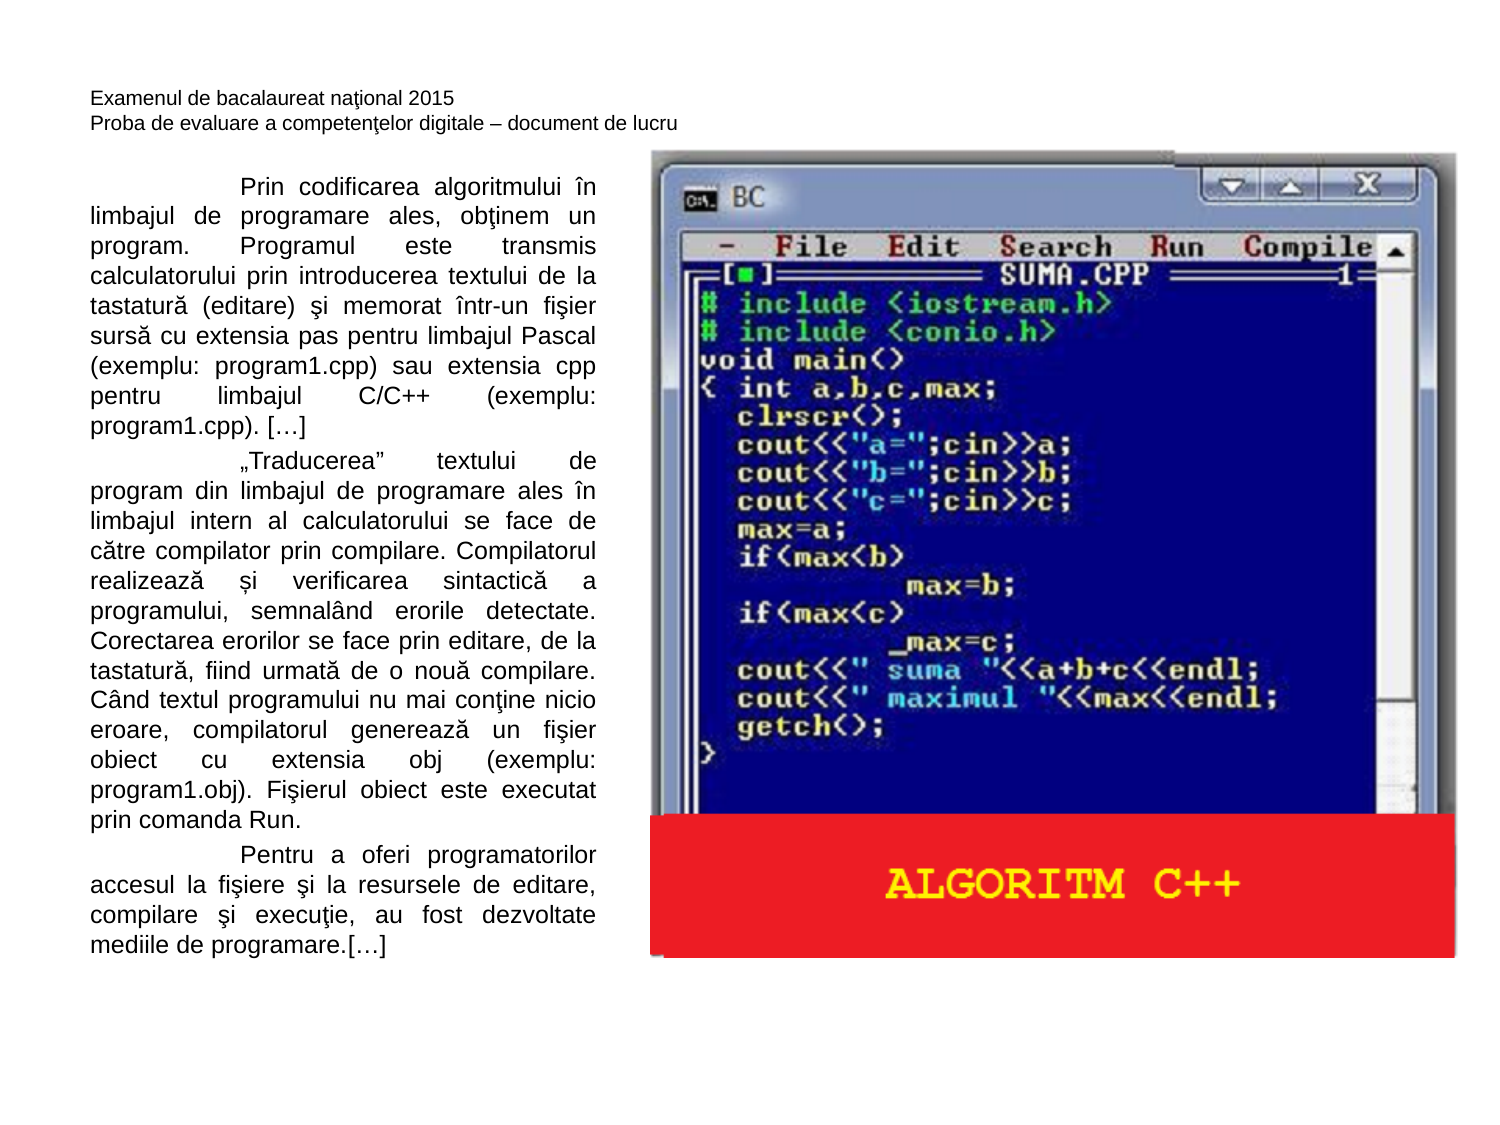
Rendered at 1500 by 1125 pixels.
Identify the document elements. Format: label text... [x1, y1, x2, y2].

picture [649, 149, 1459, 959]
title Examenul de bacalaureat naţional 2015 Proba de evaluare a competenţelor digitale – document de lucru [74, 44, 1426, 176]
list Prin codificarea algoritmului în limbajul de programare ales, obţinem un program. Programul este transmis calculatorului prin introducerea textului de la tastatură (editare) şi memorat într-un fişier sursă cu extensia pas pentru limbajul Pascal (exemplu: program1.cpp) sau extensia cpp pentru limbajul C/C++ (exemplu: program1.cpp). […] „Traducerea” textului de program din limbajul de programare ales în limbajul intern al calculatorului se face de către compilator prin compilare. Compilatorul realizează și verificarea sintactică a programului, semnalând erorile detectate. Corectarea erorilor se face prin editare, de la tastatură, fiind urmată de o nouă compilare. Când textul programului nu mai conţine nicio eroare, compilatorul generează un fişier obiect cu extensia obj (exemplu: program1.obj). Fişierul obiect este executat prin comanda Run. Pentru a oferi programatorilor accesul la fişiere şi la resursele de editare, compilare şi execuţie, au fost dezvoltate mediile de programare.[…] [74, 162, 613, 938]
